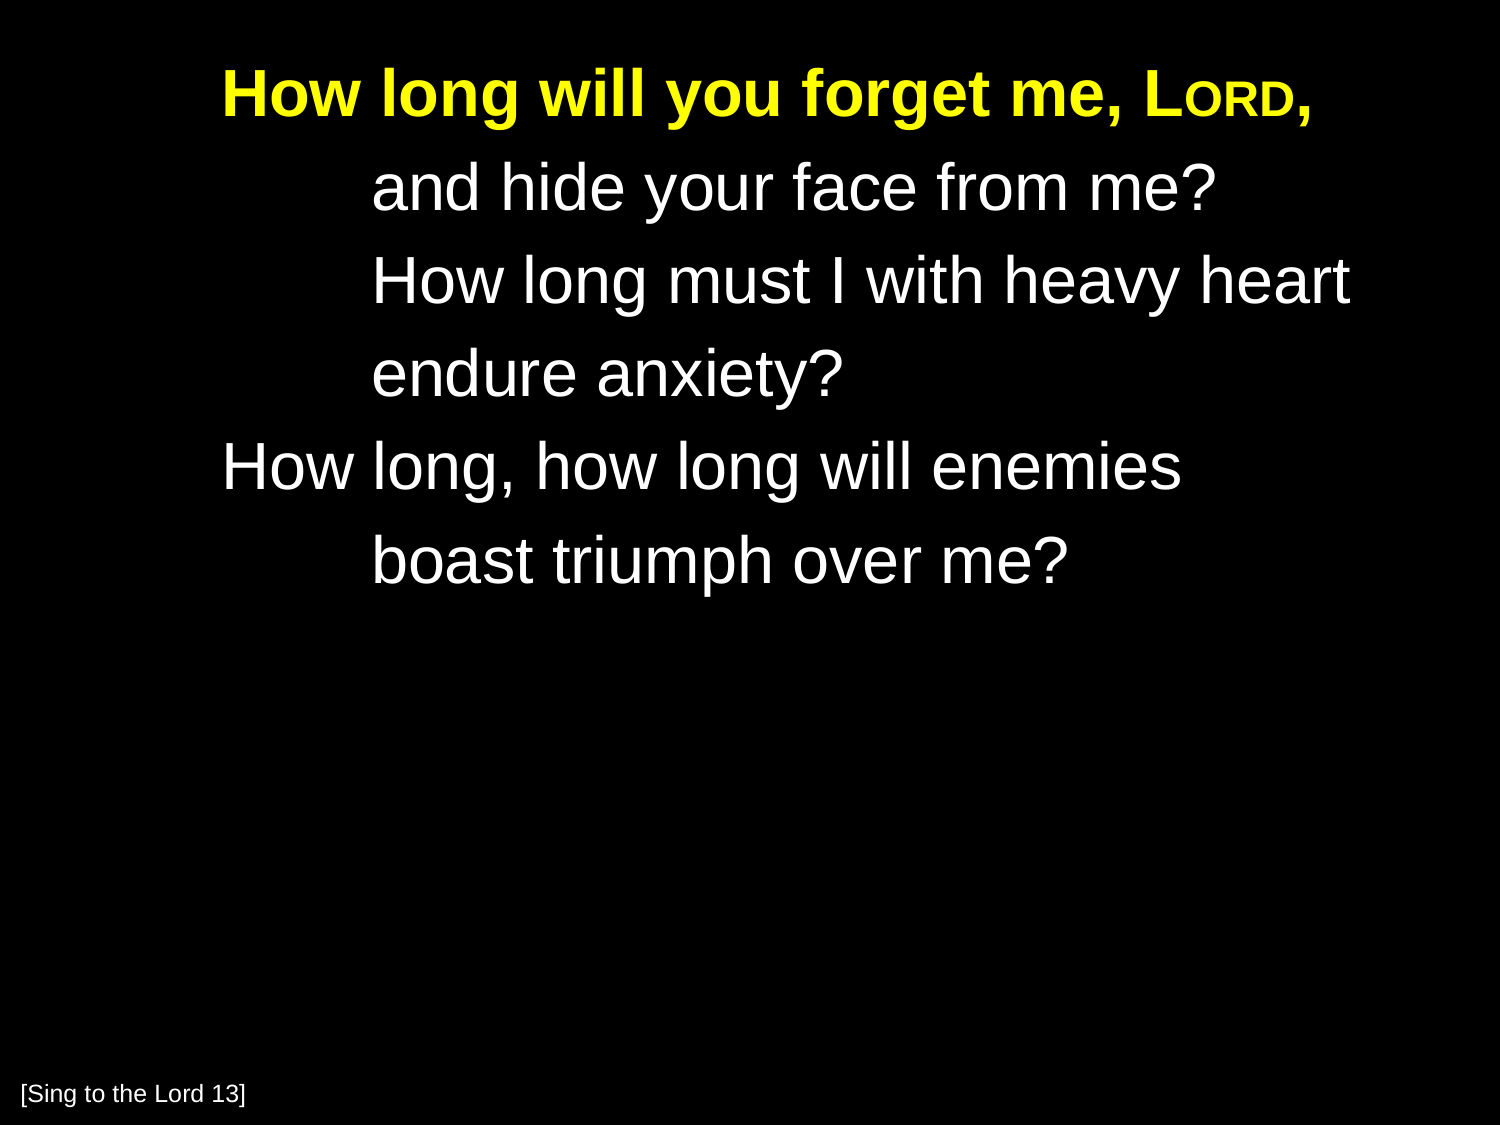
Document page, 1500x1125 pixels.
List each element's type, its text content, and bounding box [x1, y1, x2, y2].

list How long will you forget me, Lord, and hide your face from me? How long must I with heavy heart endure anxiety? How long, how long will enemies boast triumph over me? [0, 42, 1500, 1047]
text_box [Sing to the Lord 13] [5, 1070, 526, 1115]
